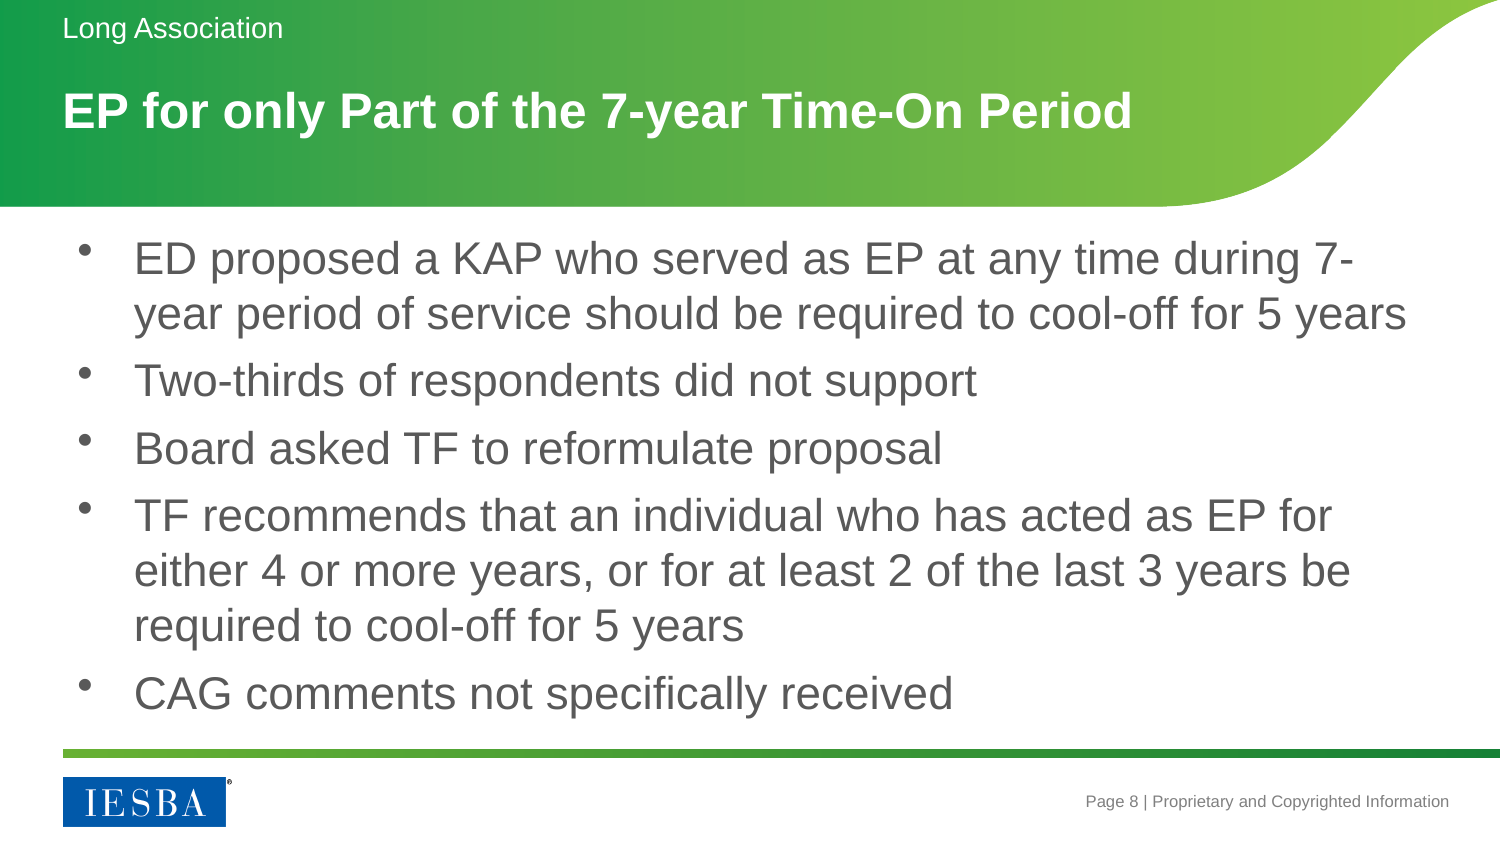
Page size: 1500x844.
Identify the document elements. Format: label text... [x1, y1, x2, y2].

picture [0, 0, 1500, 207]
title EP for only Part of the 7-year Time-On Period [62, 75, 1300, 142]
picture [63, 777, 232, 827]
subtitle Long Association [62, 9, 500, 38]
list ED proposed a KAP who served as EP at any time during 7-year period of service should be required to cool-off for 5 years Two-thirds of respondents did not support Board asked TF to reformulate proposal TF recommends that an individual who has acted as EP for either 4 or more years, or for at least 2 of the last 3 years be required to cool-off for 5 years CAG comments not specifically received [62, 220, 1450, 724]
